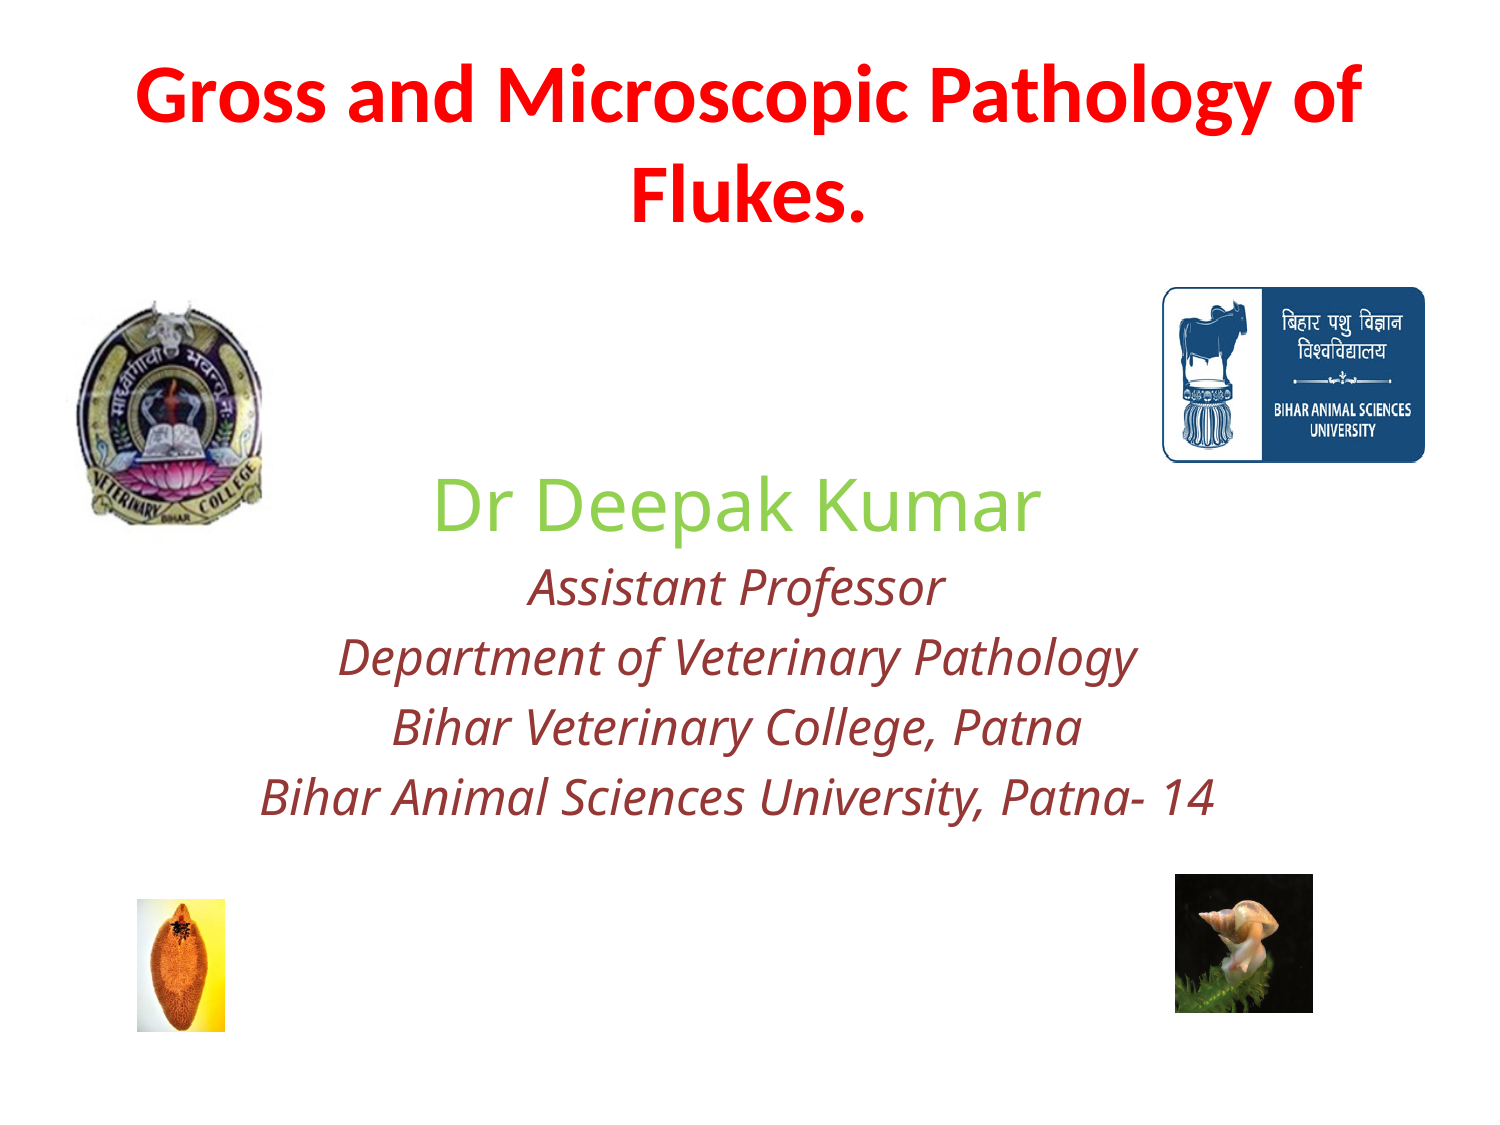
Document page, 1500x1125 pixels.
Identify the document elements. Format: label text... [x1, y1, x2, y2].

picture [1162, 287, 1426, 463]
list Dr Deepak Kumar Assistant Professor Department of Veterinary Pathology Bihar Veterinary College, Patna Bihar Animal Sciences University, Patna- 14 [50, 262, 1425, 1038]
picture [0, 287, 351, 555]
picture [1174, 874, 1313, 1013]
picture [137, 899, 226, 1032]
title Gross and Microscopic Pathology of Flukes. [75, 45, 1425, 233]
